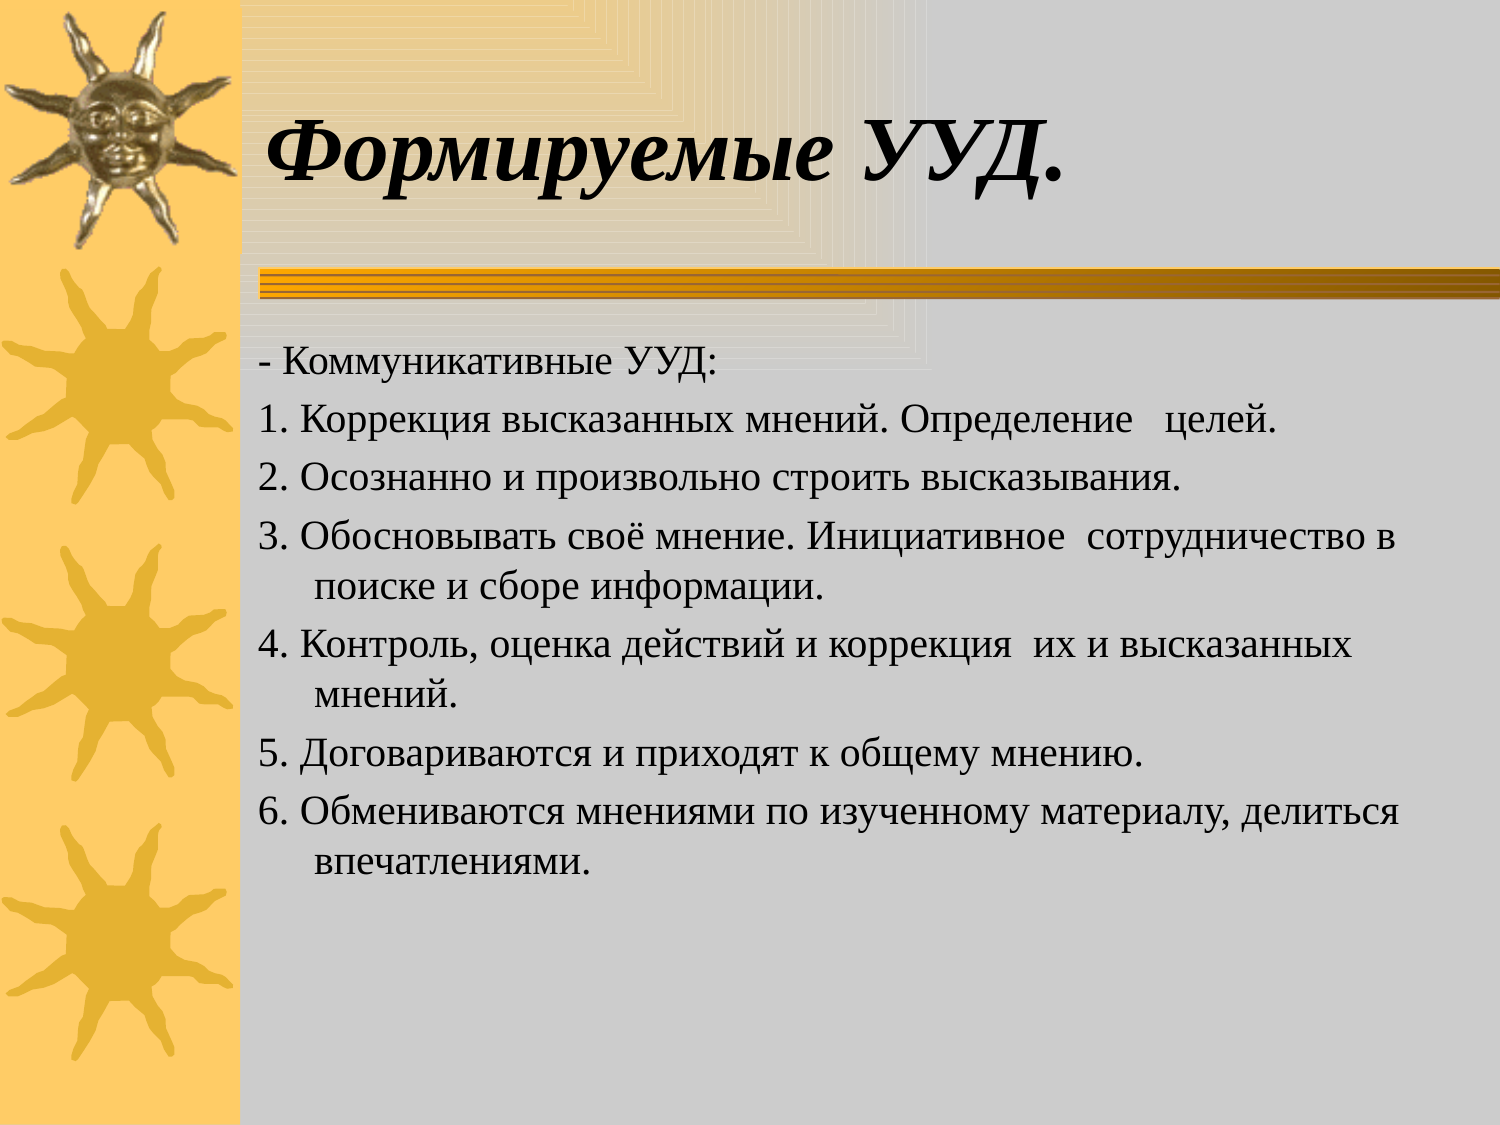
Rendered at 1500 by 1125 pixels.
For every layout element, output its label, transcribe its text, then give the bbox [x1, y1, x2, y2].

picture [1, 8, 242, 254]
list - Коммуникативные УУД: 1. Коррекция высказанных мнений. Определение целей. 2. Осознанно и произвольно строить высказывания. 3. Обосновывать своё мнение. Инициативное сотрудничество в поиске и сборе информации. 4. Контроль, оценка действий и коррекция их и высказанных мнений. 5. Договариваются и приходят к общему мнению. 6. Обмениваются мнениями по изученному материалу, делиться впечатлениями. [242, 324, 1494, 1001]
title Формируемые УУД. [250, 49, 1492, 238]
